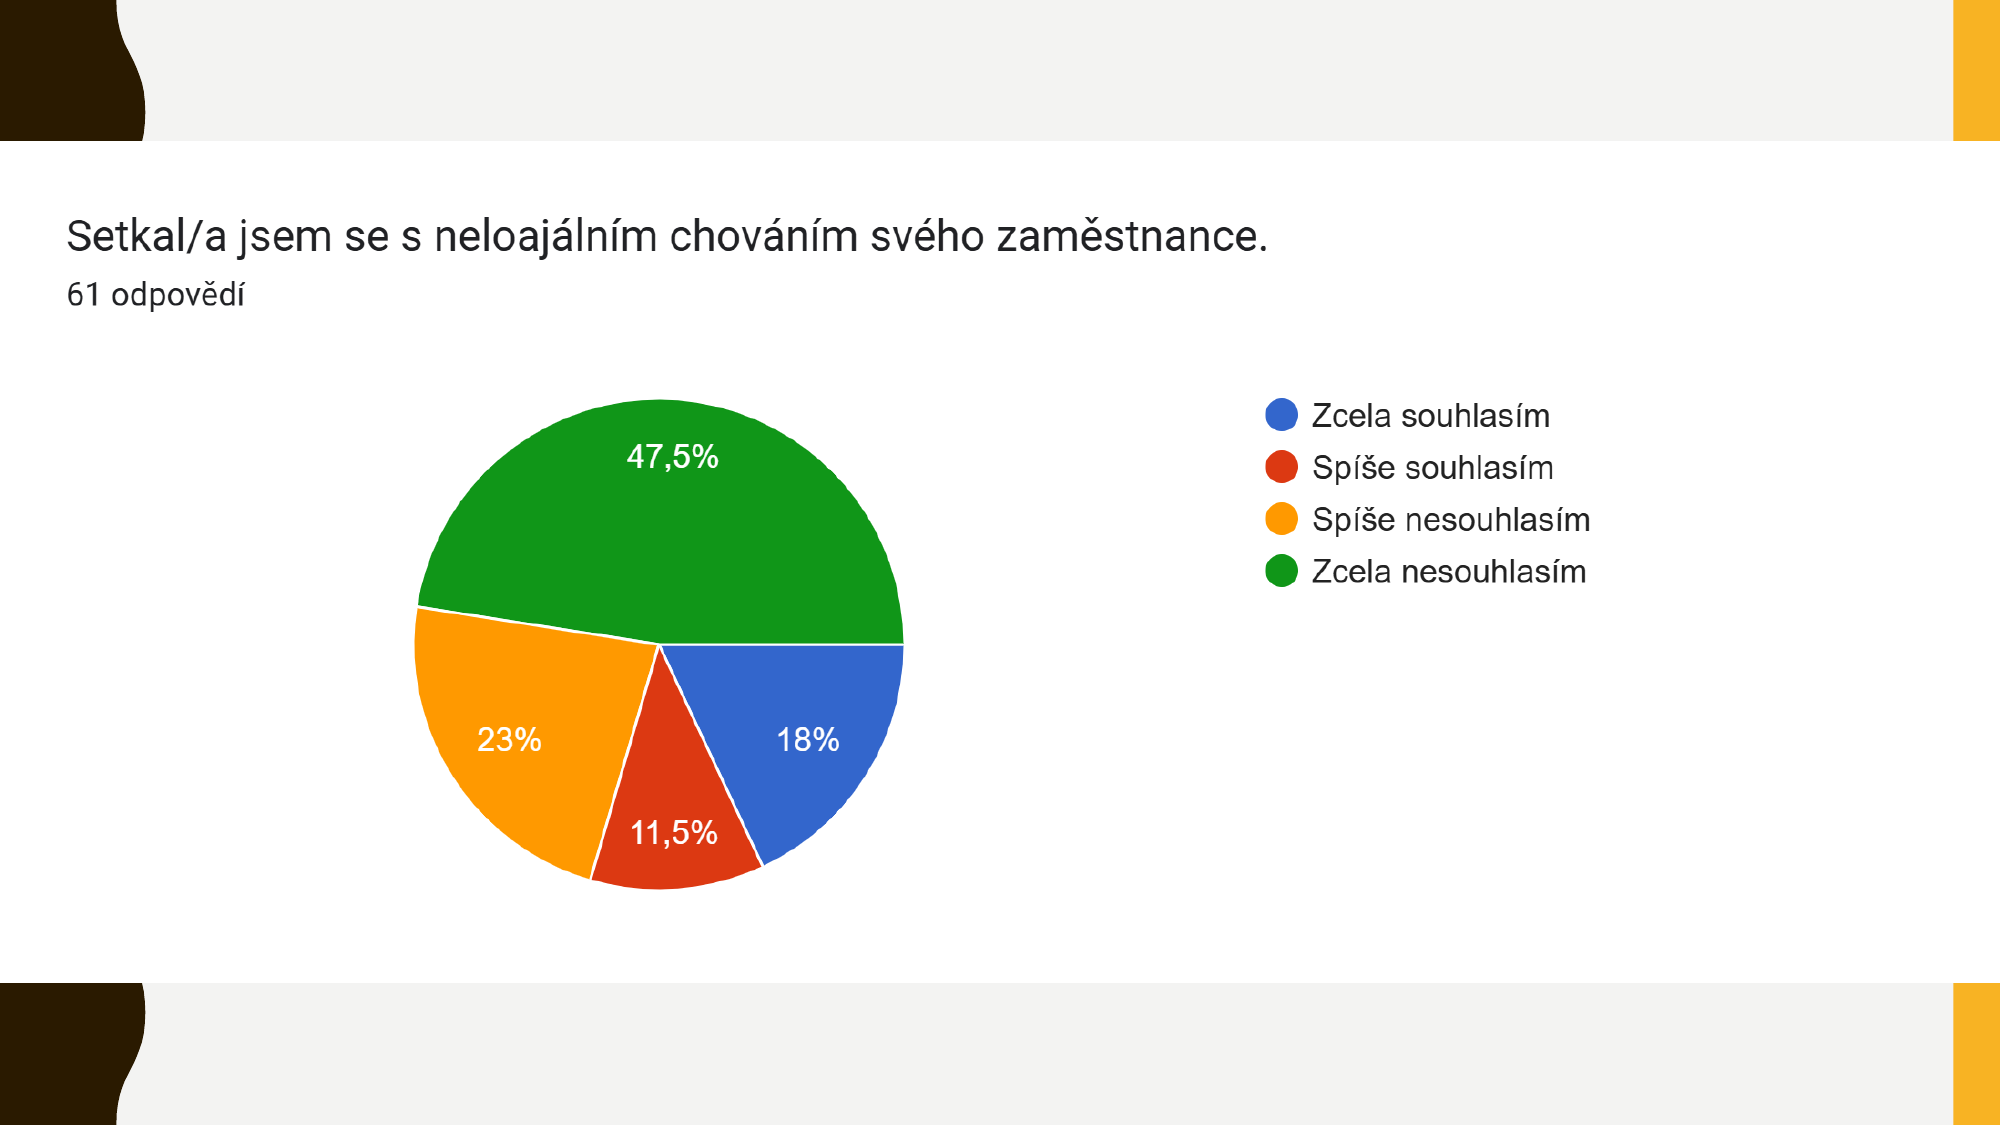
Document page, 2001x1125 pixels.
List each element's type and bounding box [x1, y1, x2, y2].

picture [0, 141, 2000, 984]
